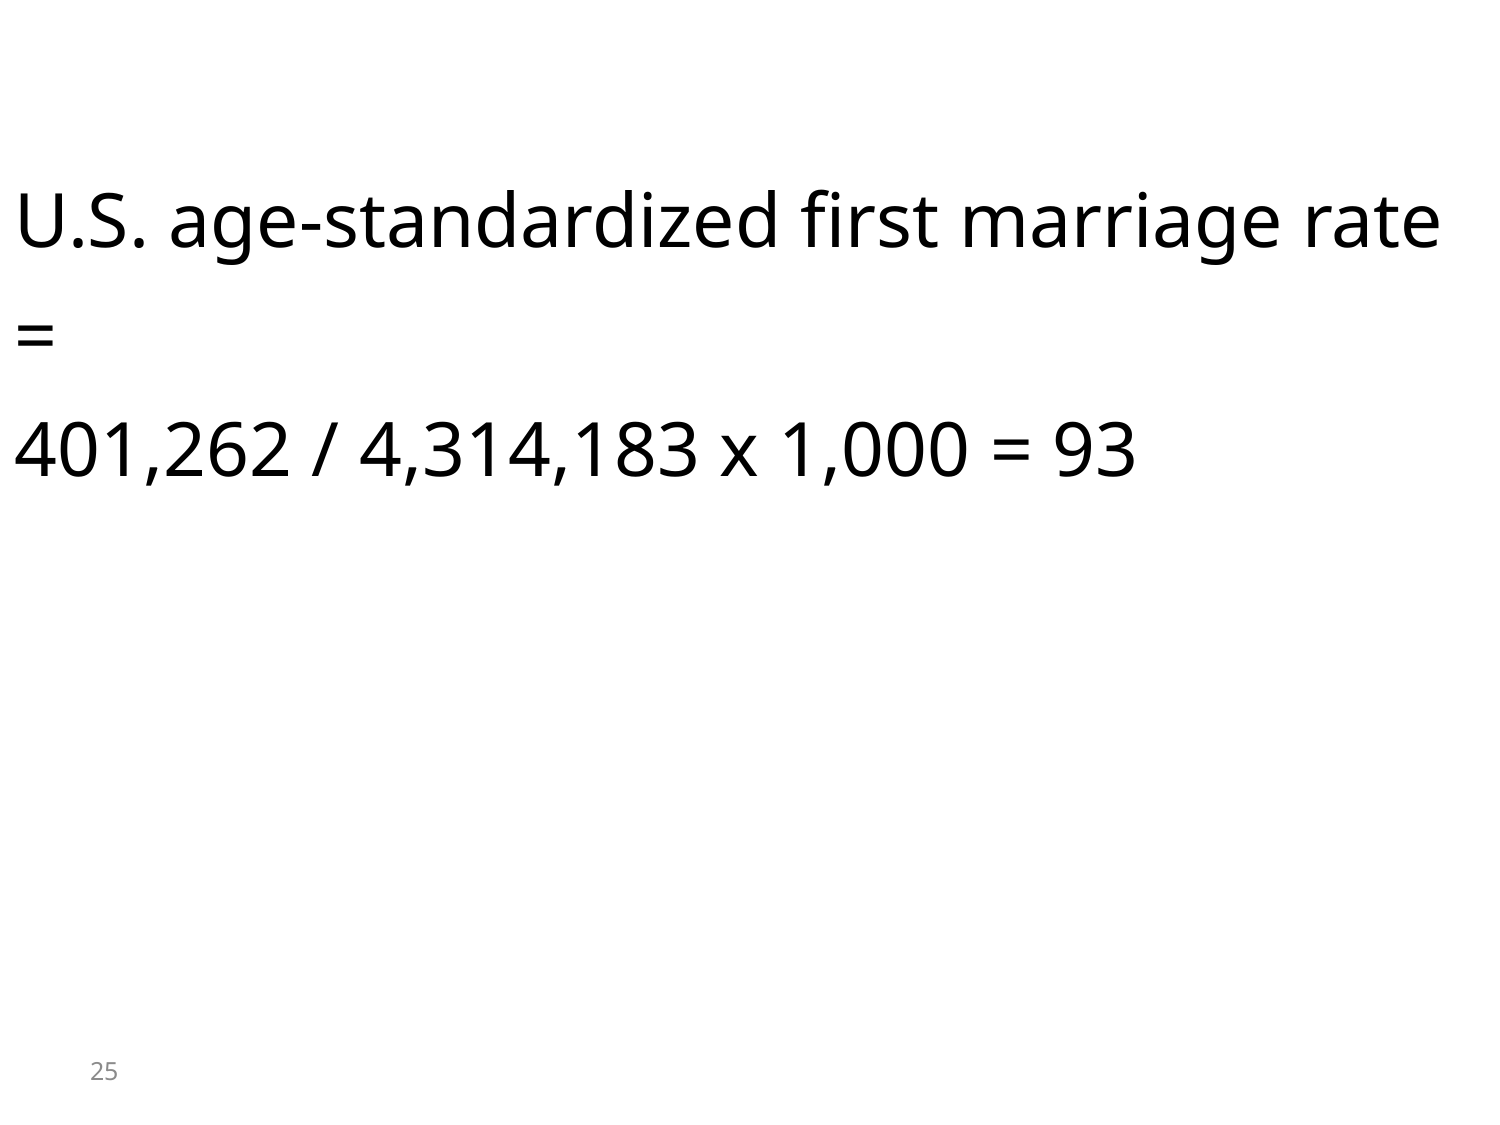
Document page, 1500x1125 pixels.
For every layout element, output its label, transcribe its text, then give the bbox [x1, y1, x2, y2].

text_box U.S. age-standardized first marriage rate = 401,262 / 4,314,183 x 1,000 = 93 [0, 140, 1500, 499]
slide_number 25 [75, 1042, 425, 1103]
